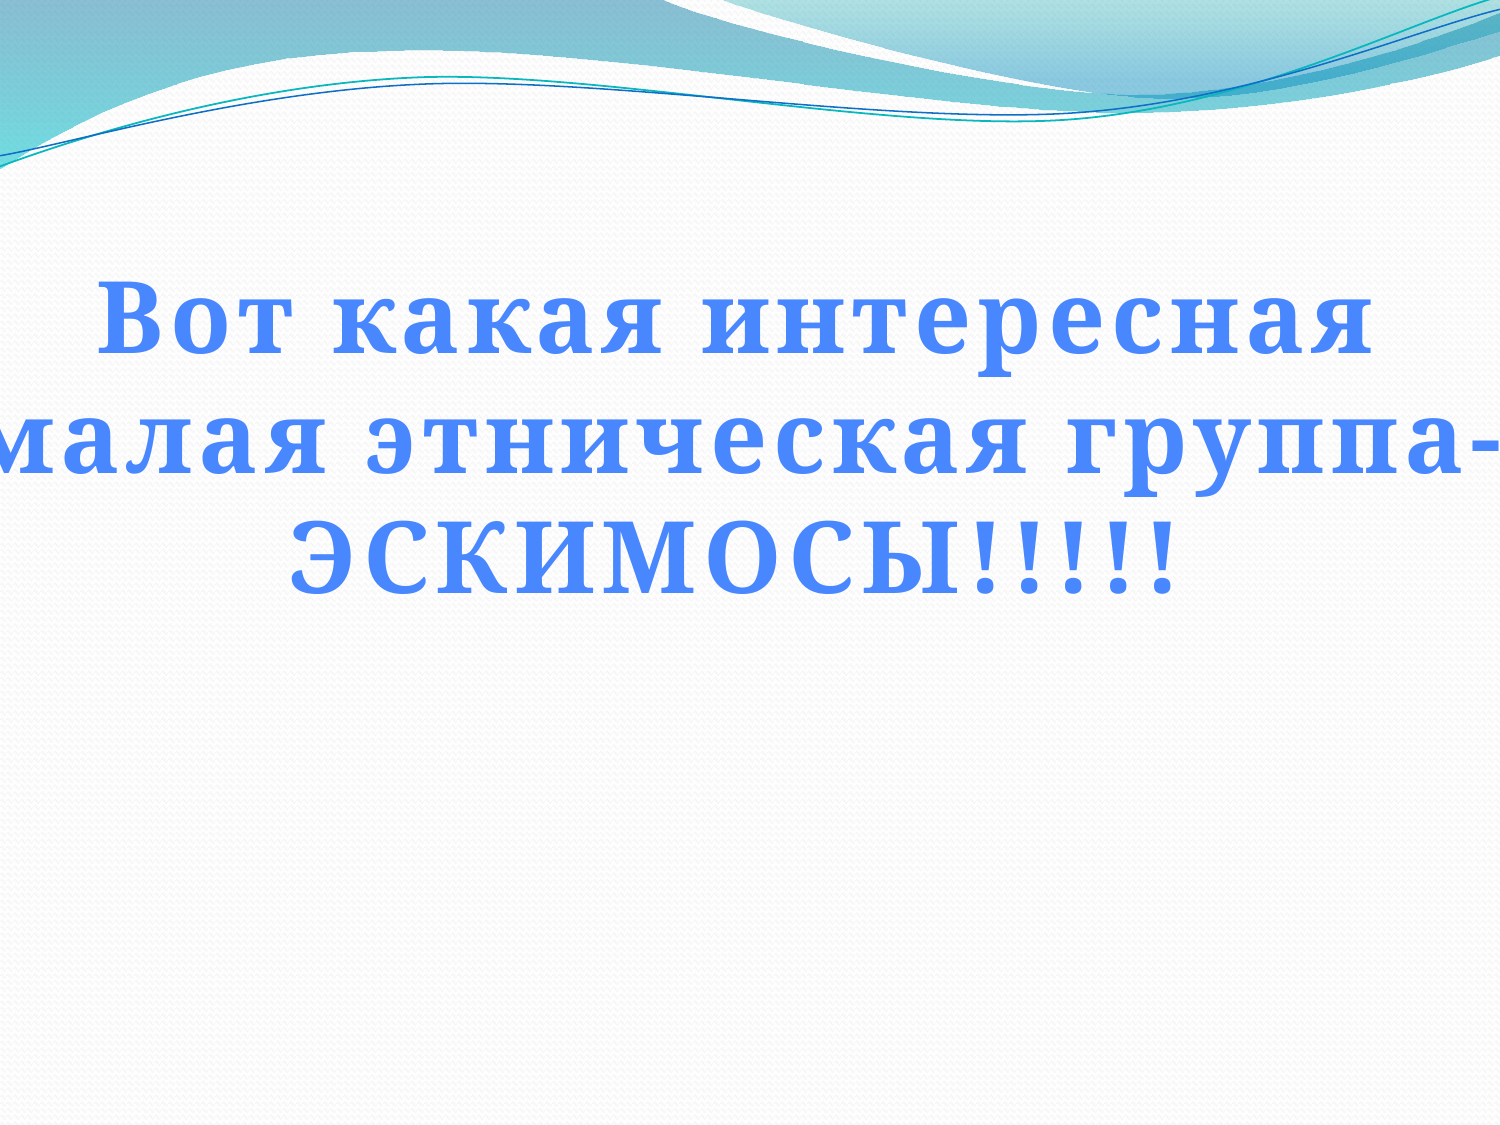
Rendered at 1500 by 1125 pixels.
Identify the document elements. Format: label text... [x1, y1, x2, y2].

text_box Вот какая интересная малая этническая группа- ЭСКИМОСЫ!!!!! [0, 246, 1500, 621]
